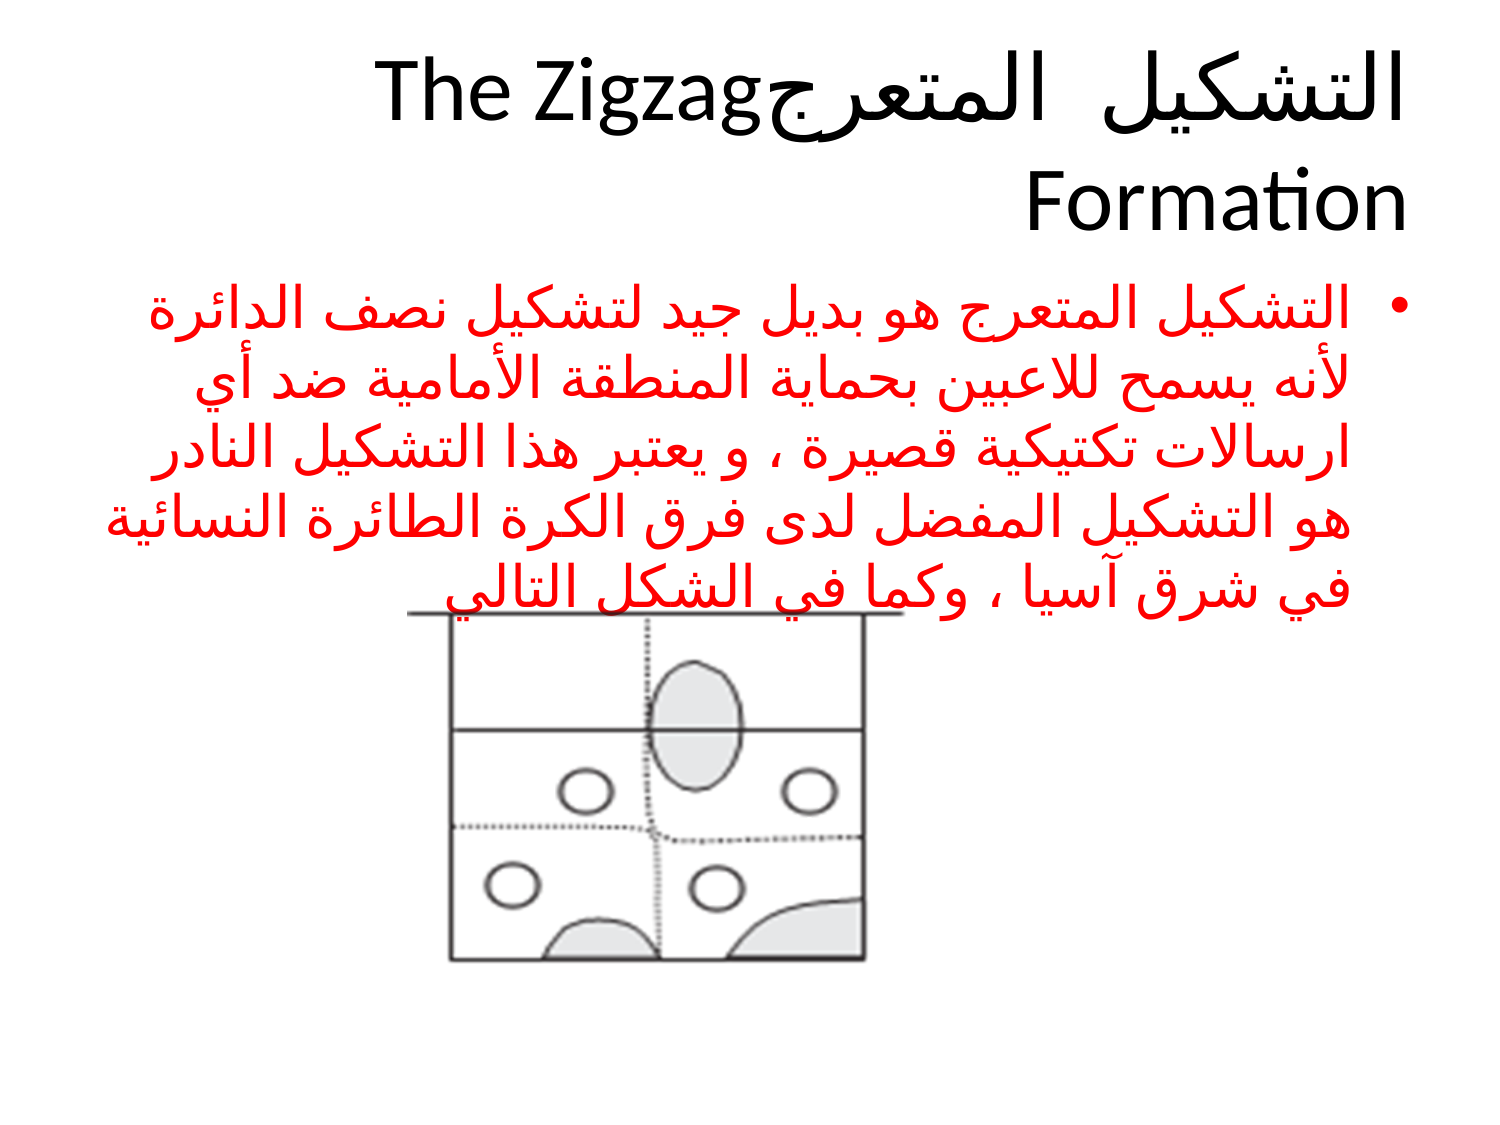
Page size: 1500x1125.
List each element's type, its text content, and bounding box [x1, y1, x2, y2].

list التشكيل المتعرج هو بديل جيد لتشكيل نصف الدائرة لأنه يسمح للاعبين بحماية المنطقة الأمامية ضد أي ارسالات تكتيكية قصيرة ، و يعتبر هذا التشكيل النادر هو التشكيل المفضل لدى فرق الكرة الطائرة النسائية في شرق آسيا ، وكما في الشكل التالي [75, 262, 1425, 1005]
picture [407, 609, 913, 965]
title التشكيل المتعرجThe Zigzag Formation [75, 45, 1425, 233]
